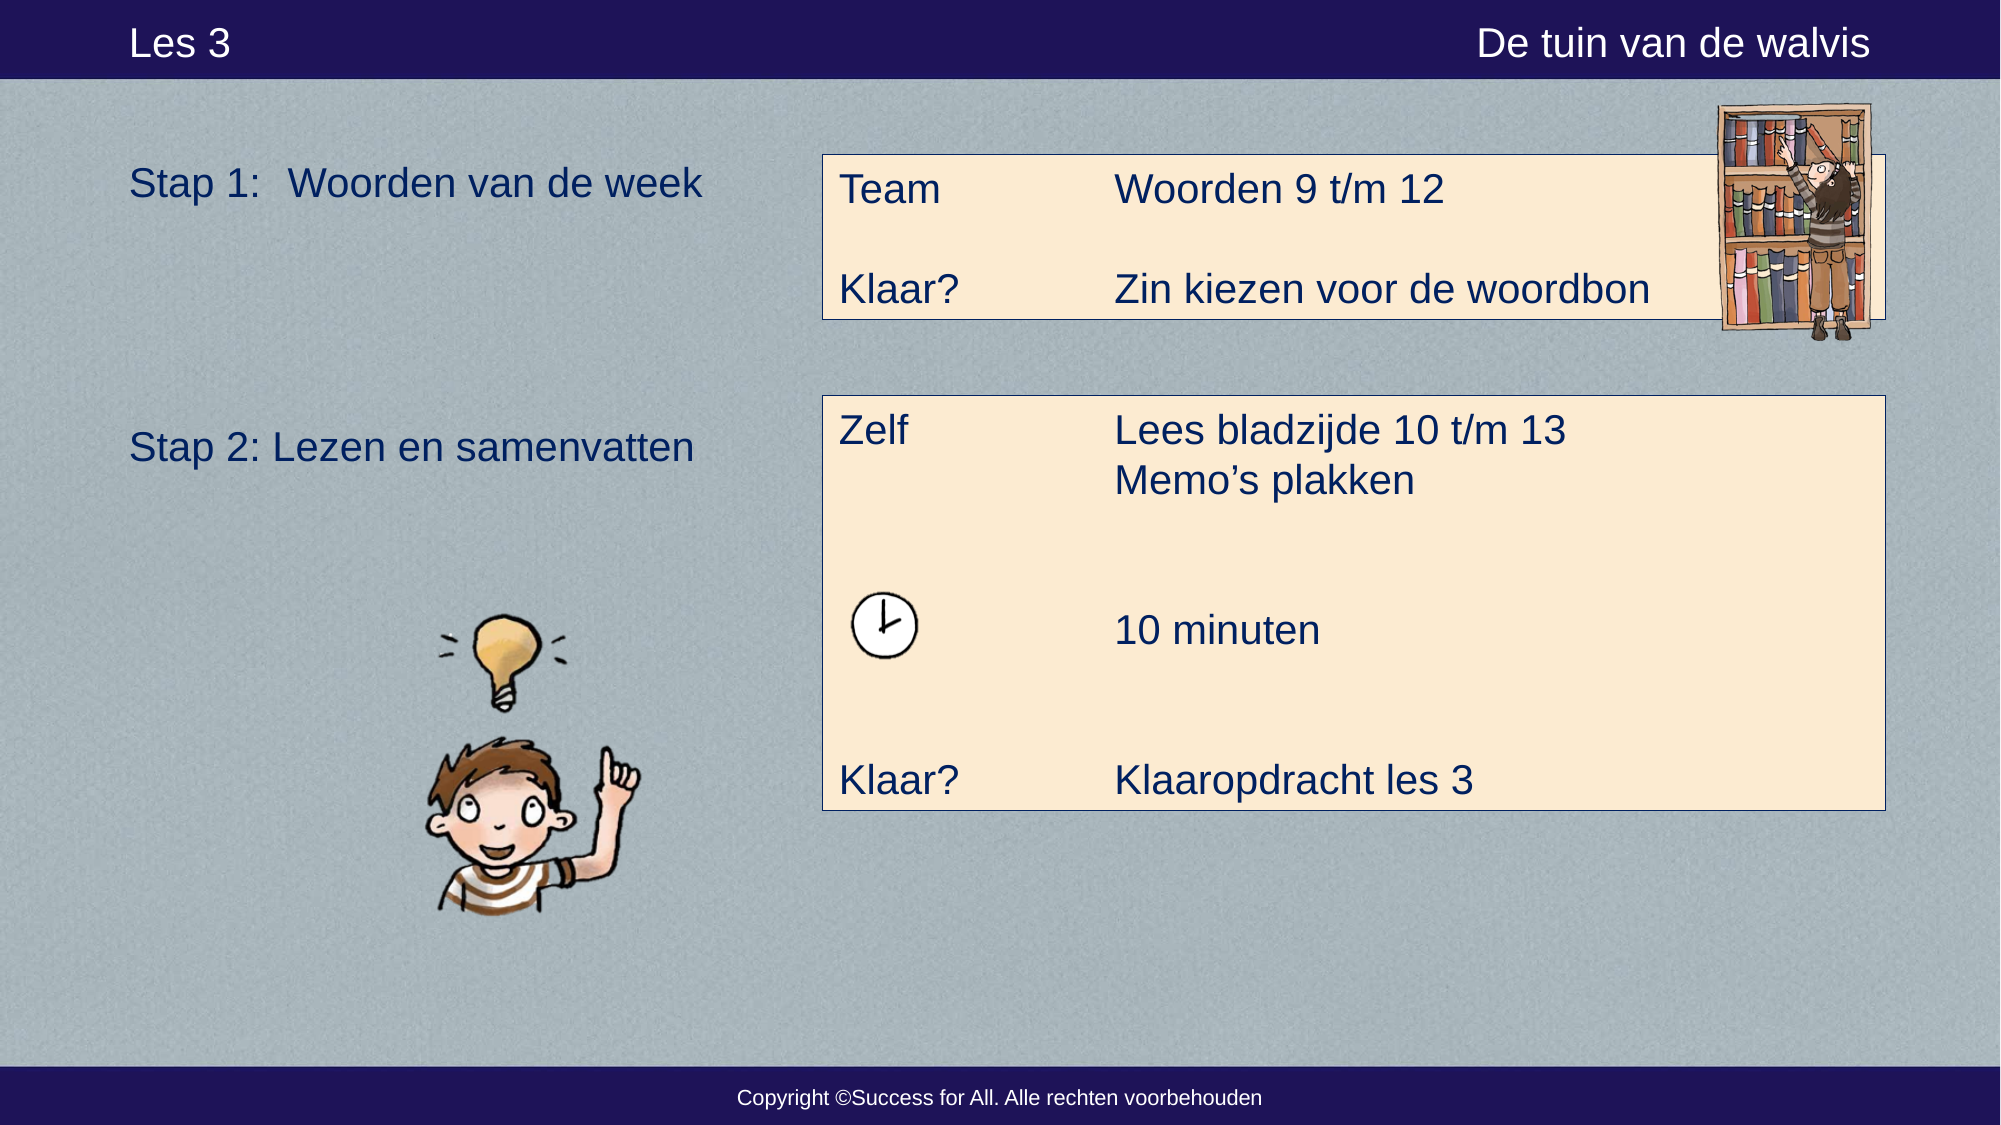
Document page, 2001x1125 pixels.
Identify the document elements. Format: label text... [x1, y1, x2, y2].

text_box Zelf Lees bladzijde 10 t/m 13 Memo’s plakken 10 minuten Klaar? Klaaropdracht les 3 [822, 395, 1886, 811]
text_box De tuin van de walvis [999, 8, 1886, 73]
text_box Team Woorden 9 t/m 12 Klaar? Zin kiezen voor de woordbon [822, 154, 1700, 320]
text_box Copyright ©Success for All. Alle rechten voorbehouden [0, 1076, 2000, 1125]
picture [0, 0, 2001, 1125]
text_box Stap 2: Lezen en samenvatten [114, 412, 907, 477]
text_box Stap 1: Woorden van de week [114, 148, 907, 214]
text_box Les 3 [114, 8, 354, 73]
